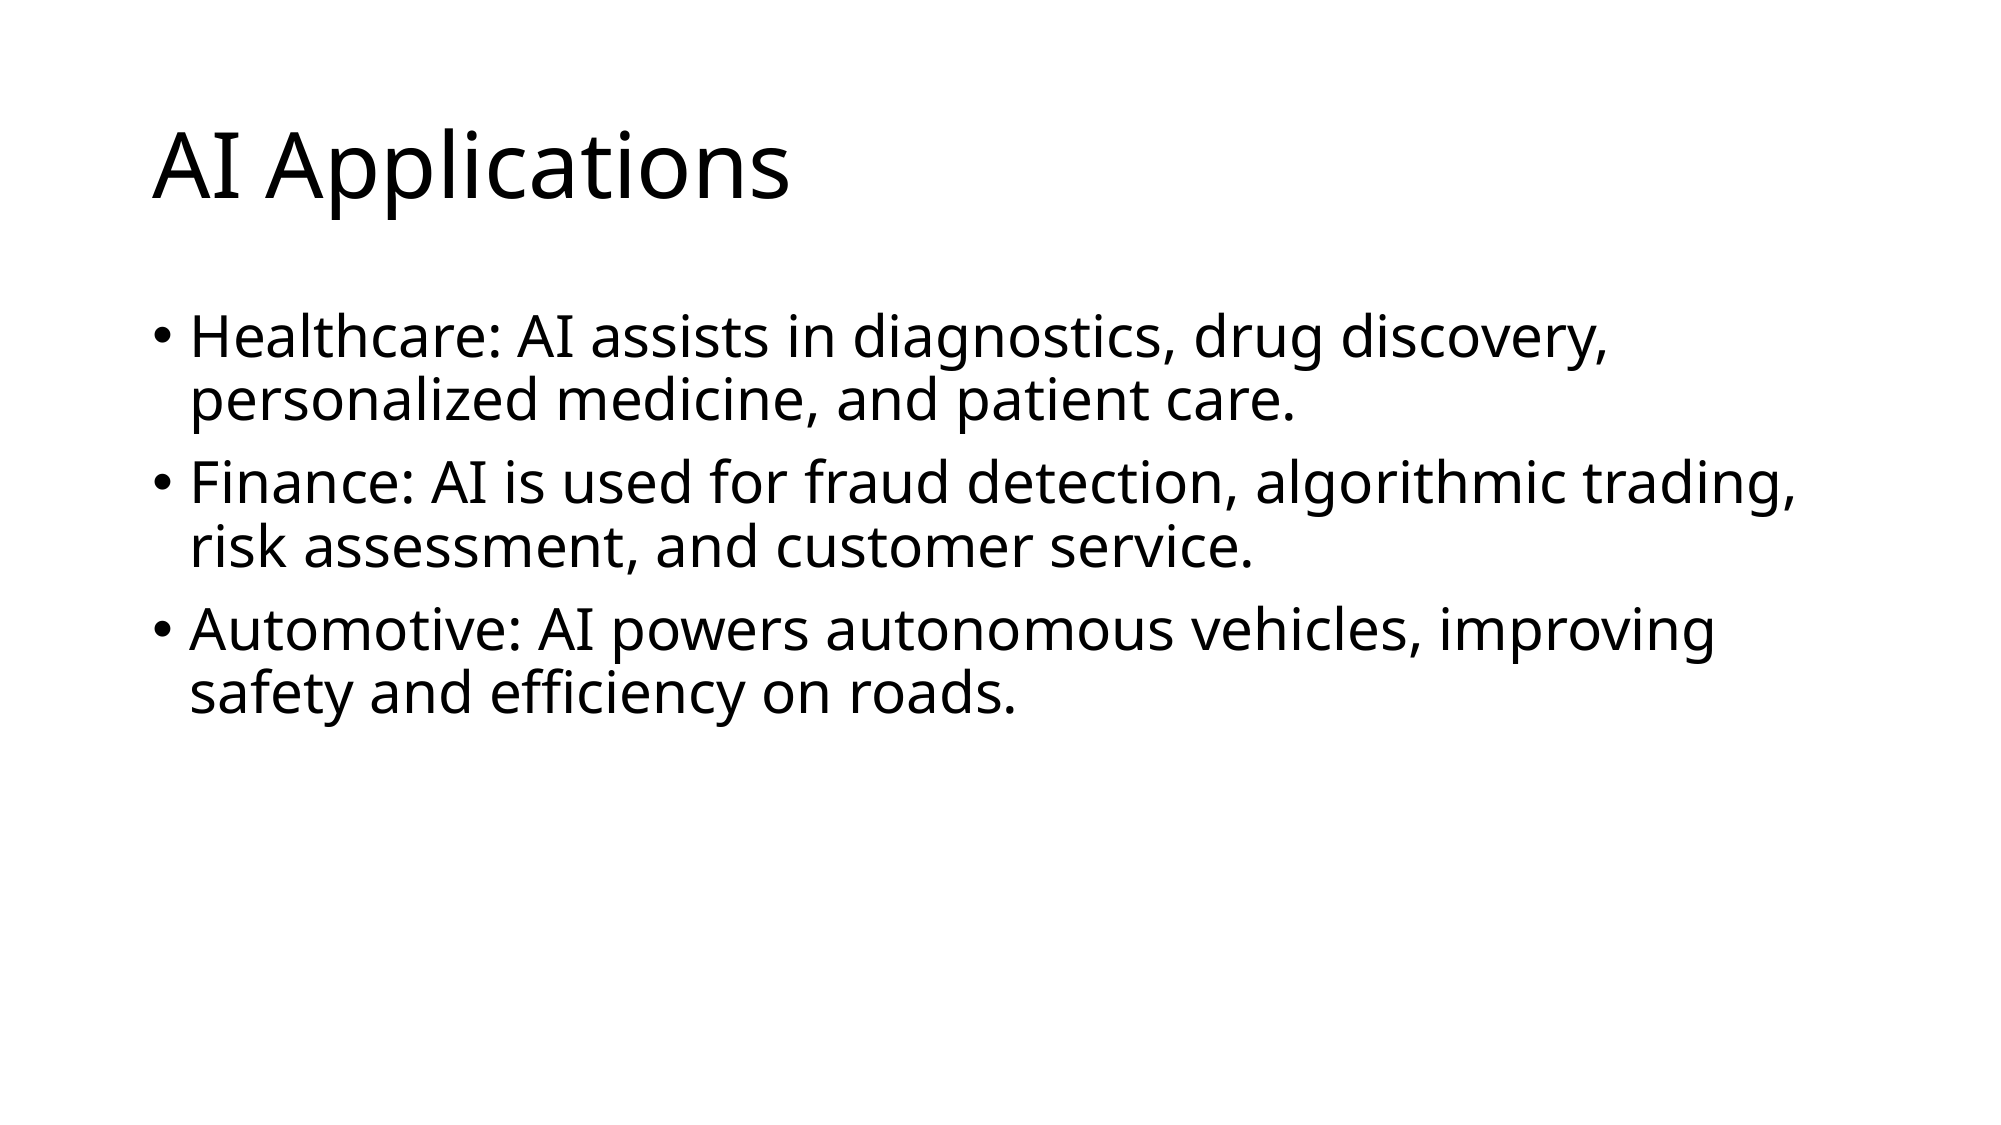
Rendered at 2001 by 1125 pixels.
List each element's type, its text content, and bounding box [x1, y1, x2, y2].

list Healthcare: AI assists in diagnostics, drug discovery, personalized medicine, and patient care. Finance: AI is used for fraud detection, algorithmic trading, risk assessment, and customer service. Automotive: AI powers autonomous vehicles, improving safety and efficiency on roads. [137, 299, 1863, 1014]
title AI Applications [137, 59, 1863, 278]
